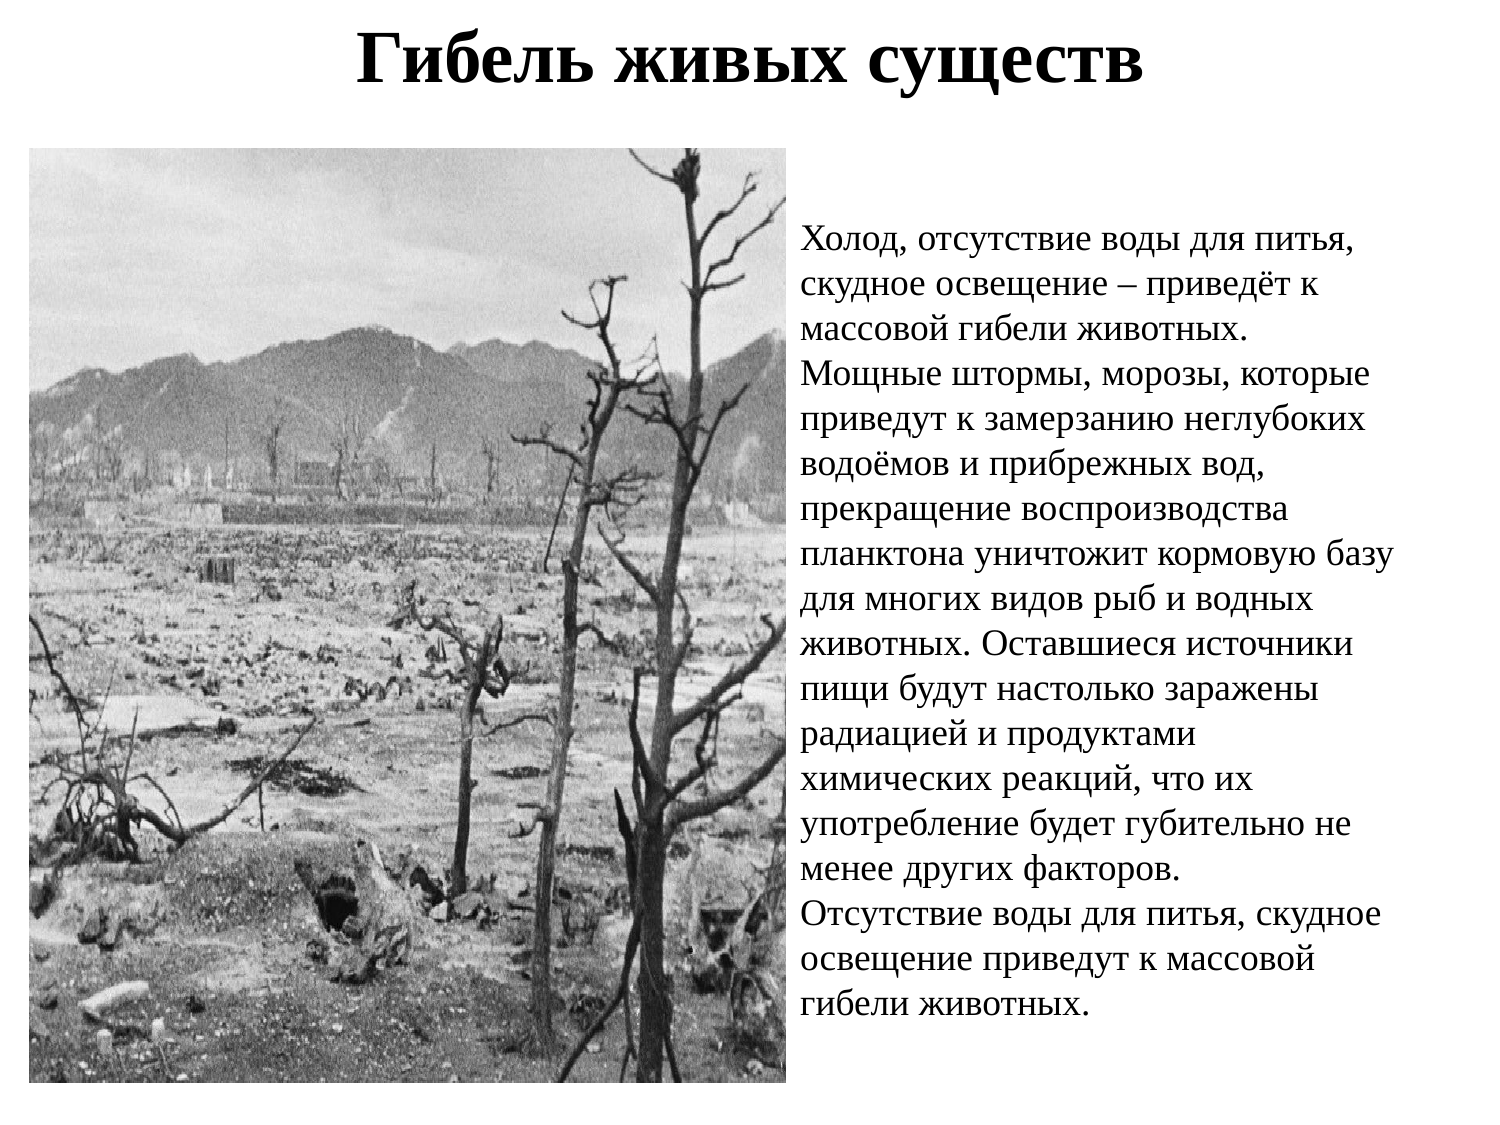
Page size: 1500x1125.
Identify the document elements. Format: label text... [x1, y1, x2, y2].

text_box Холод, отсутствие воды для питья, скудное освещение – приведёт к массовой гибели животных. Мощные штормы, морозы, которые приведут к замерзанию неглубоких водоёмов и прибрежных вод, прекращение воспроизводства планктона уничтожит кормовую базу для многих видов рыб и водных животных. Оставшиеся источники пищи будут настолько заражены радиацией и продуктами химических реакций, что их употребление будет губительно не менее других факторов. Отсутствие воды для питья, скудное освещение приведут к массовой гибели животных. [785, 160, 1412, 1121]
picture [29, 148, 786, 1083]
list Гибель живых существ [76, 0, 1425, 114]
